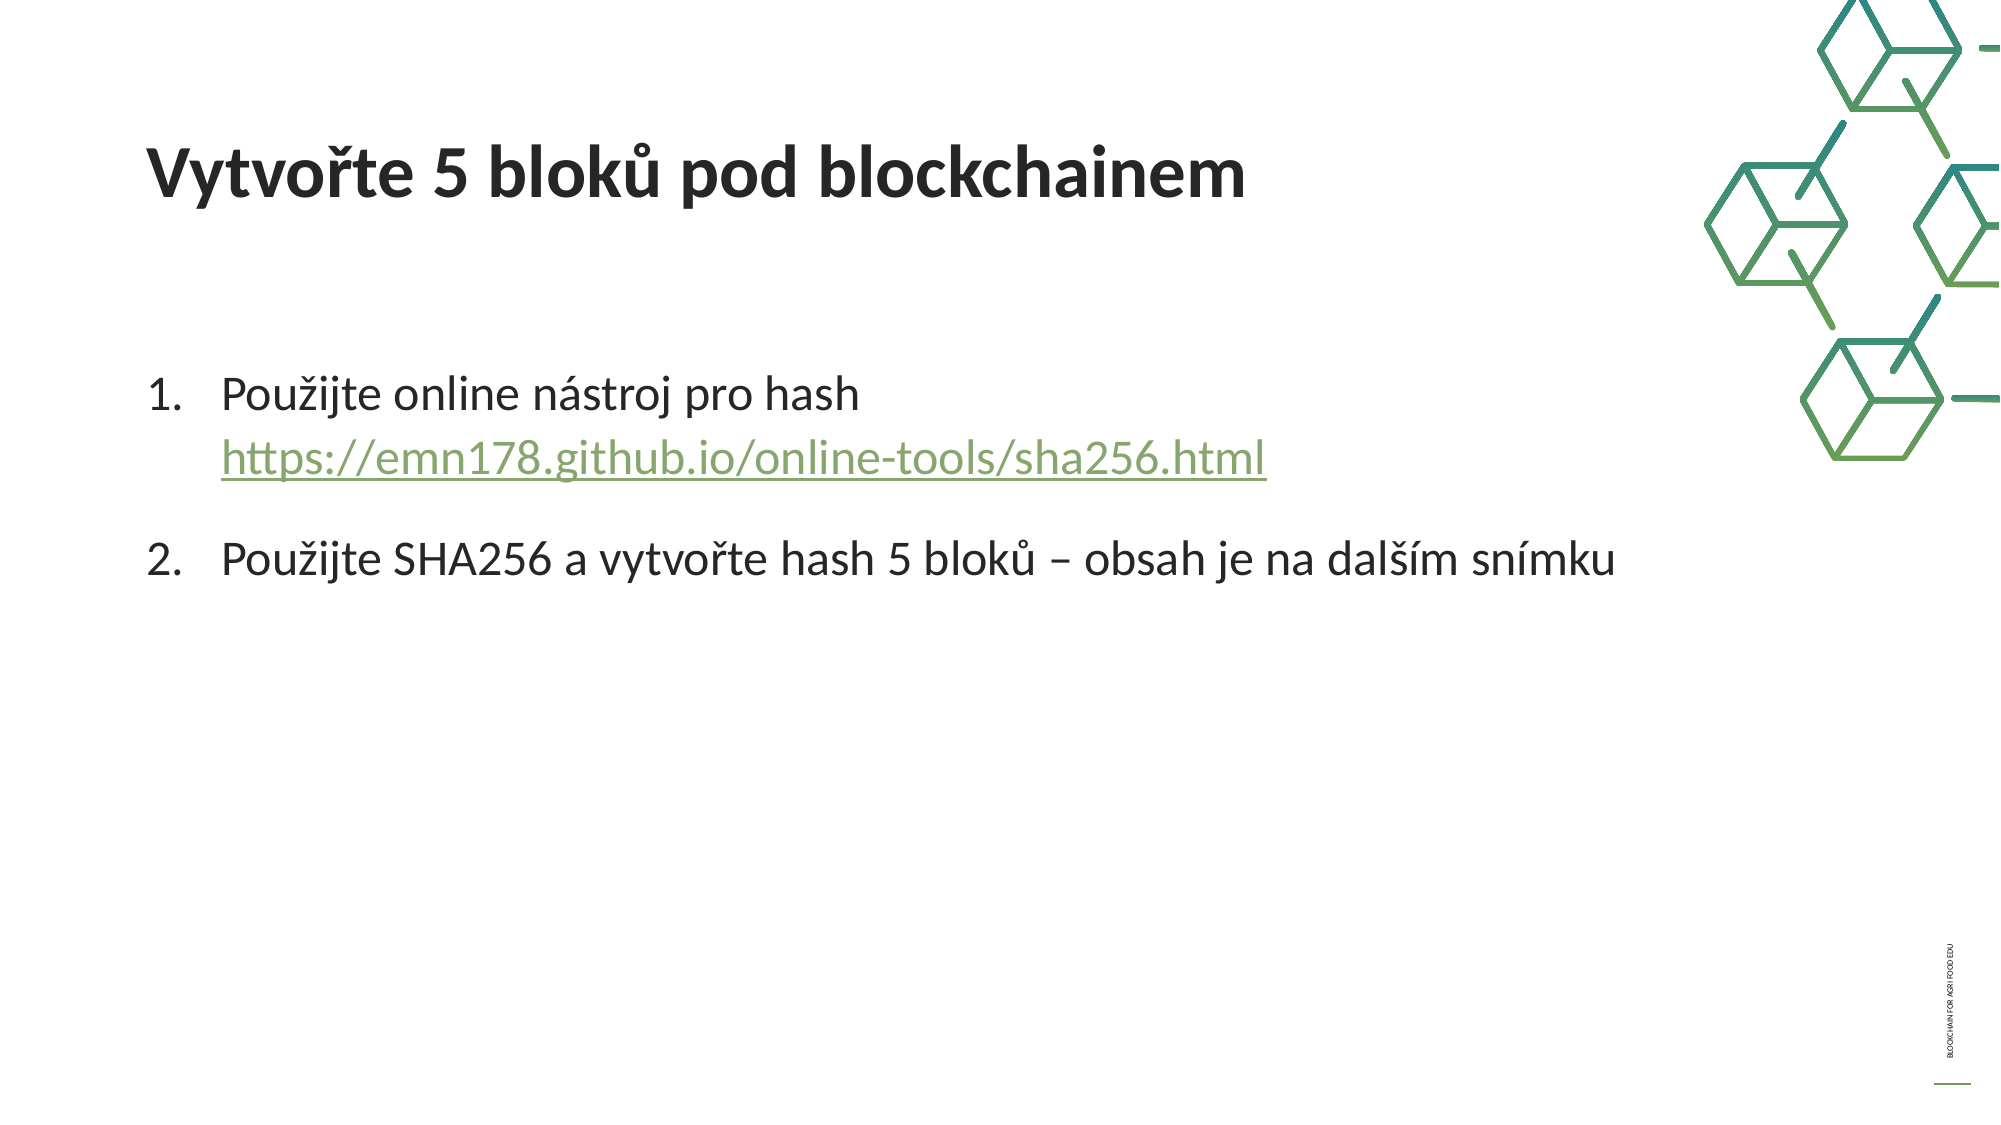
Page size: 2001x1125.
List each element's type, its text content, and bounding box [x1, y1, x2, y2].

list Vytvořte 5 bloků pod blockchainem [130, 124, 1698, 337]
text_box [1703, 0, 2000, 462]
list Použijte online nástroj pro hash https://emn178.github.io/online-tools/sha256.html Použijte SHA256 a vytvořte hash 5 bloků – obsah je na dalším snímku [130, 348, 1869, 1035]
